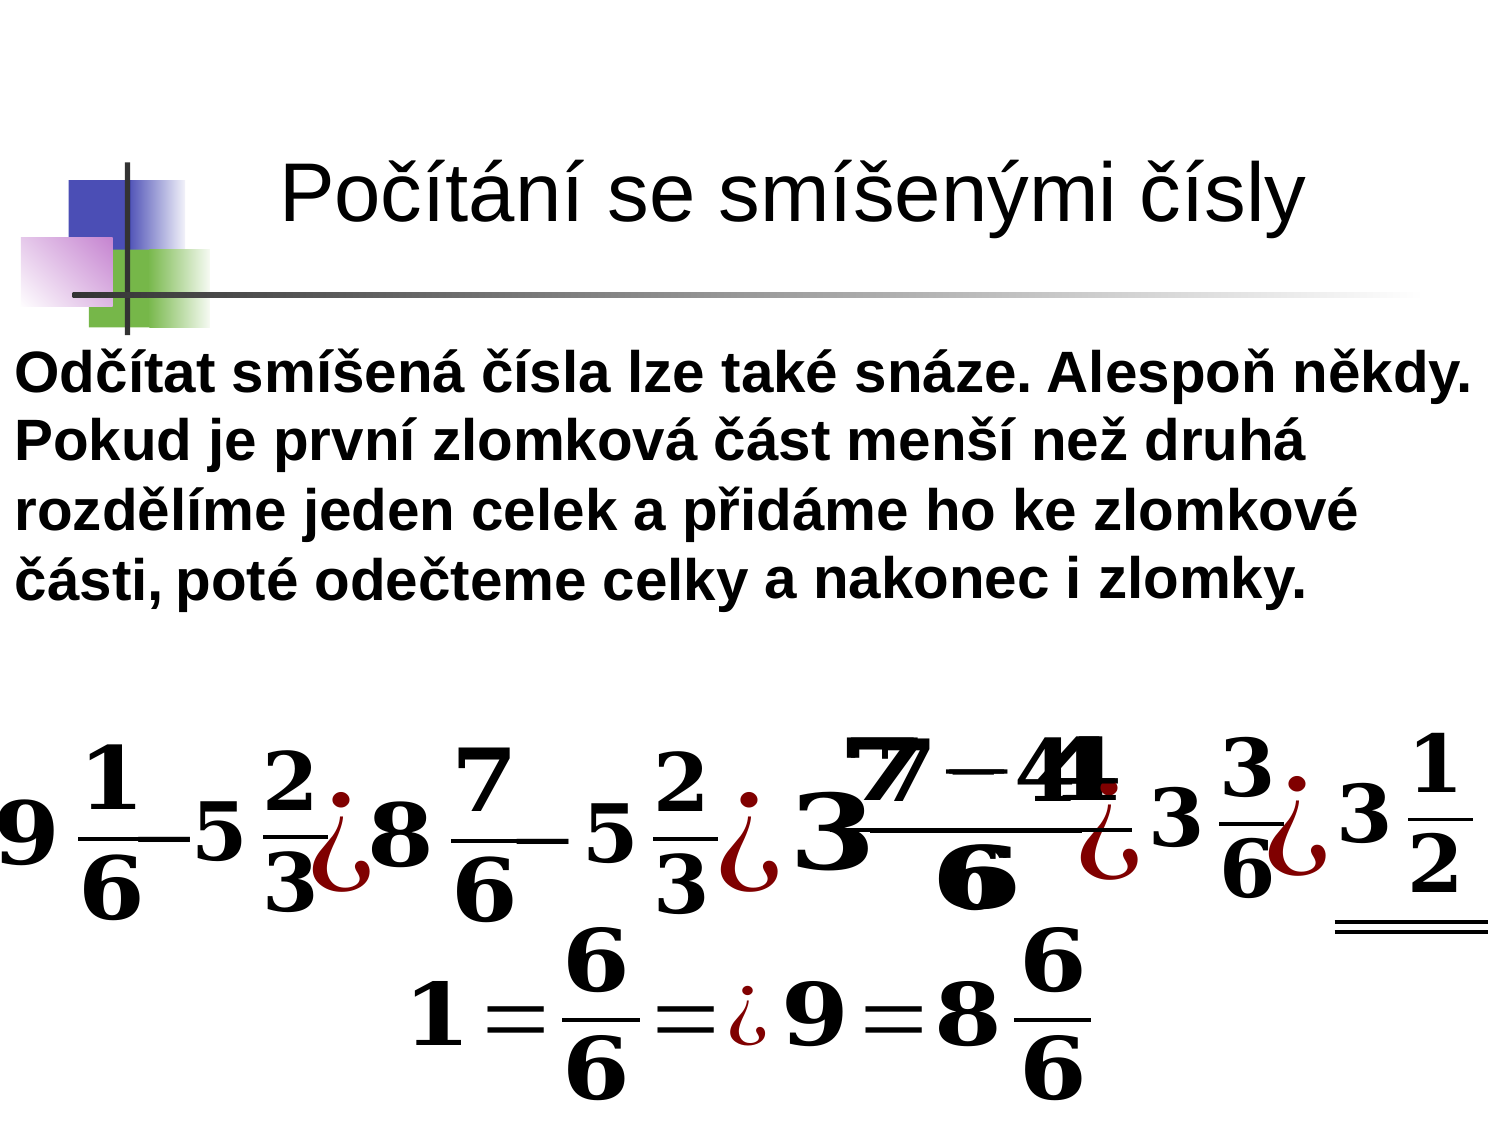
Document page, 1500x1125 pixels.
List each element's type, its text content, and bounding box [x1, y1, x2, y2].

text_box Odčítat smíšená čísla lze také snáze. Alespoň někdy. [0, 326, 1500, 394]
text_box a nakonec i zlomky. [749, 533, 1352, 618]
text_box Pokud je první zlomková část menší než druhá rozdělíme jeden celek a přidáme ho ke zlomkové části, [0, 394, 1500, 620]
text_box Počítání se smíšenými čísly [239, 130, 1347, 246]
text_box poté odečteme celky [160, 534, 774, 619]
